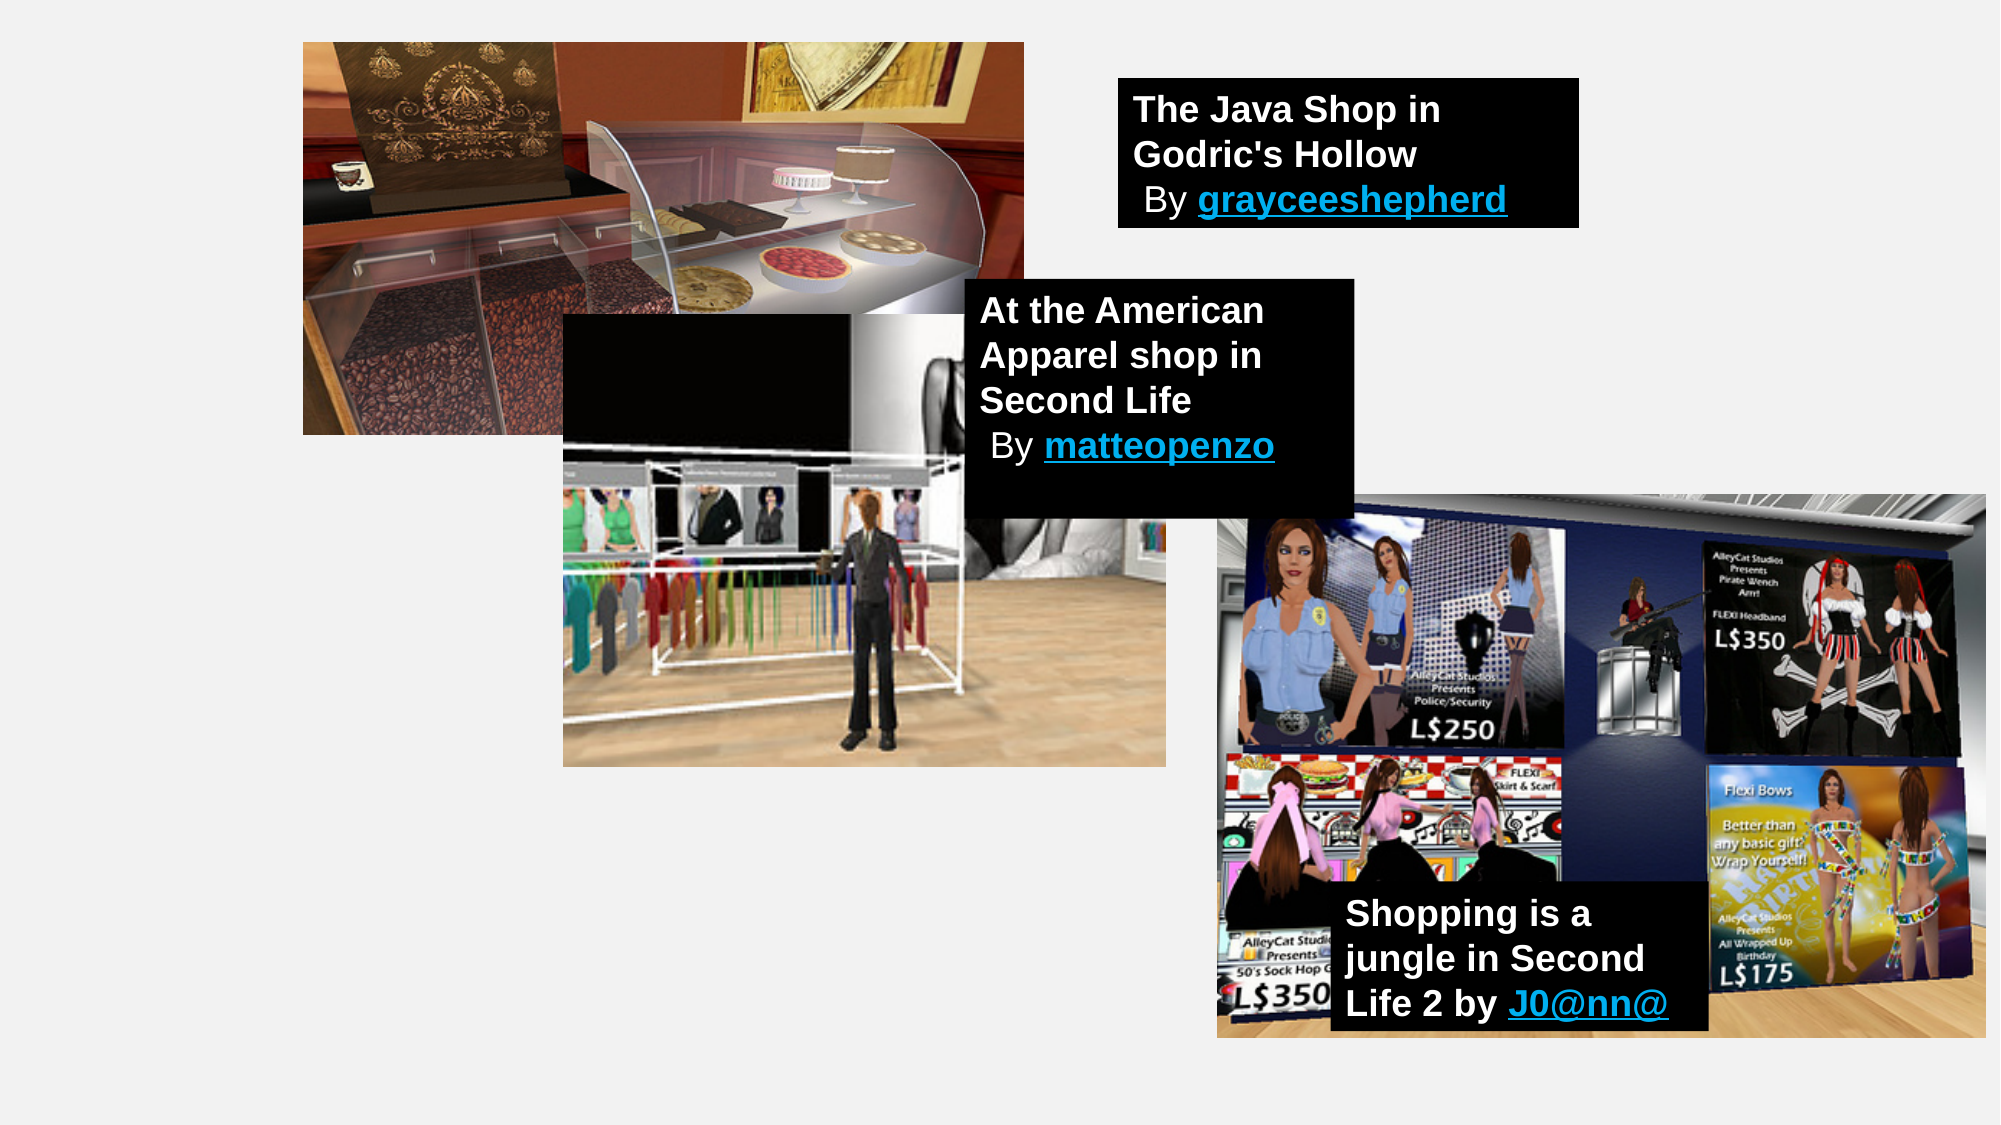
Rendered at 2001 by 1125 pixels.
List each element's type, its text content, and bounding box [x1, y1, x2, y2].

picture [303, 42, 1166, 767]
picture [1131, 450, 1152, 460]
picture [1120, 442, 1124, 453]
picture [1152, 443, 1158, 453]
picture [1158, 454, 1166, 460]
text_box At the American Apparel shop in Second Life By matteopenzo [1024, 278, 1355, 519]
text_box The Java Shop in Godric's Hollow By grayceeshepherd [1118, 78, 1579, 228]
picture [1217, 494, 1986, 1038]
picture [1121, 455, 1131, 460]
picture [1107, 443, 1116, 460]
